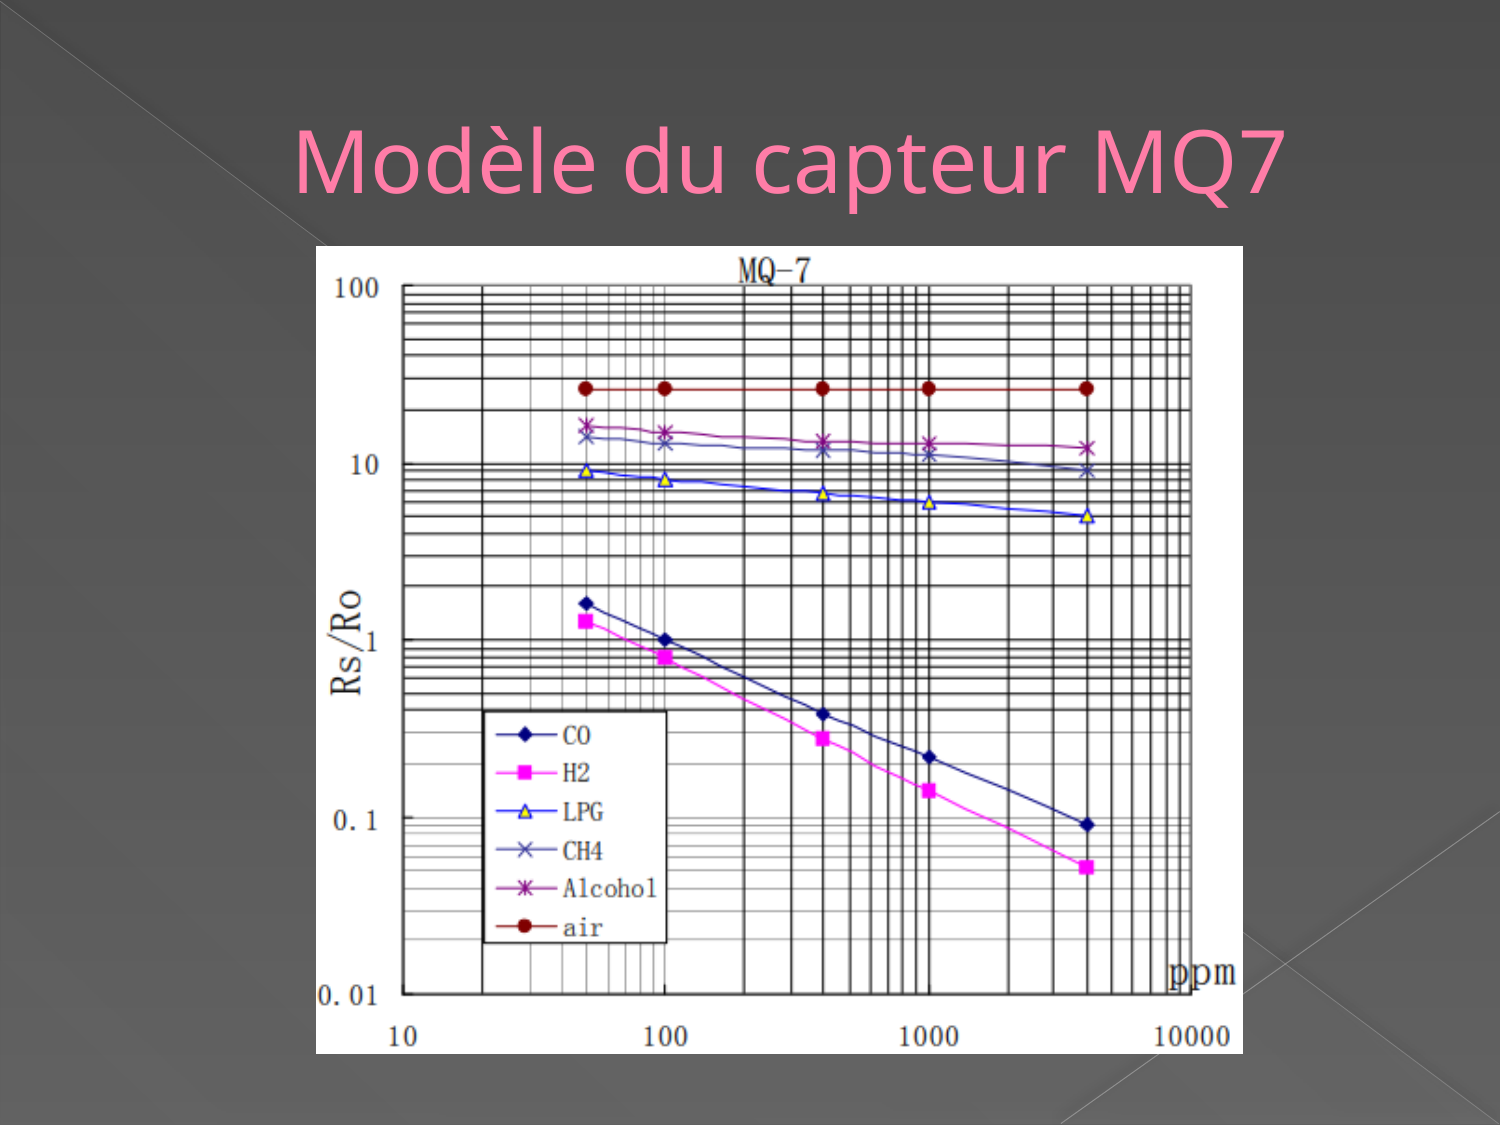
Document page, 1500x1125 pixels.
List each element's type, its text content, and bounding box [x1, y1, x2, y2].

picture [316, 245, 1243, 1054]
title Modèle du capteur MQ7 [75, 43, 1425, 274]
